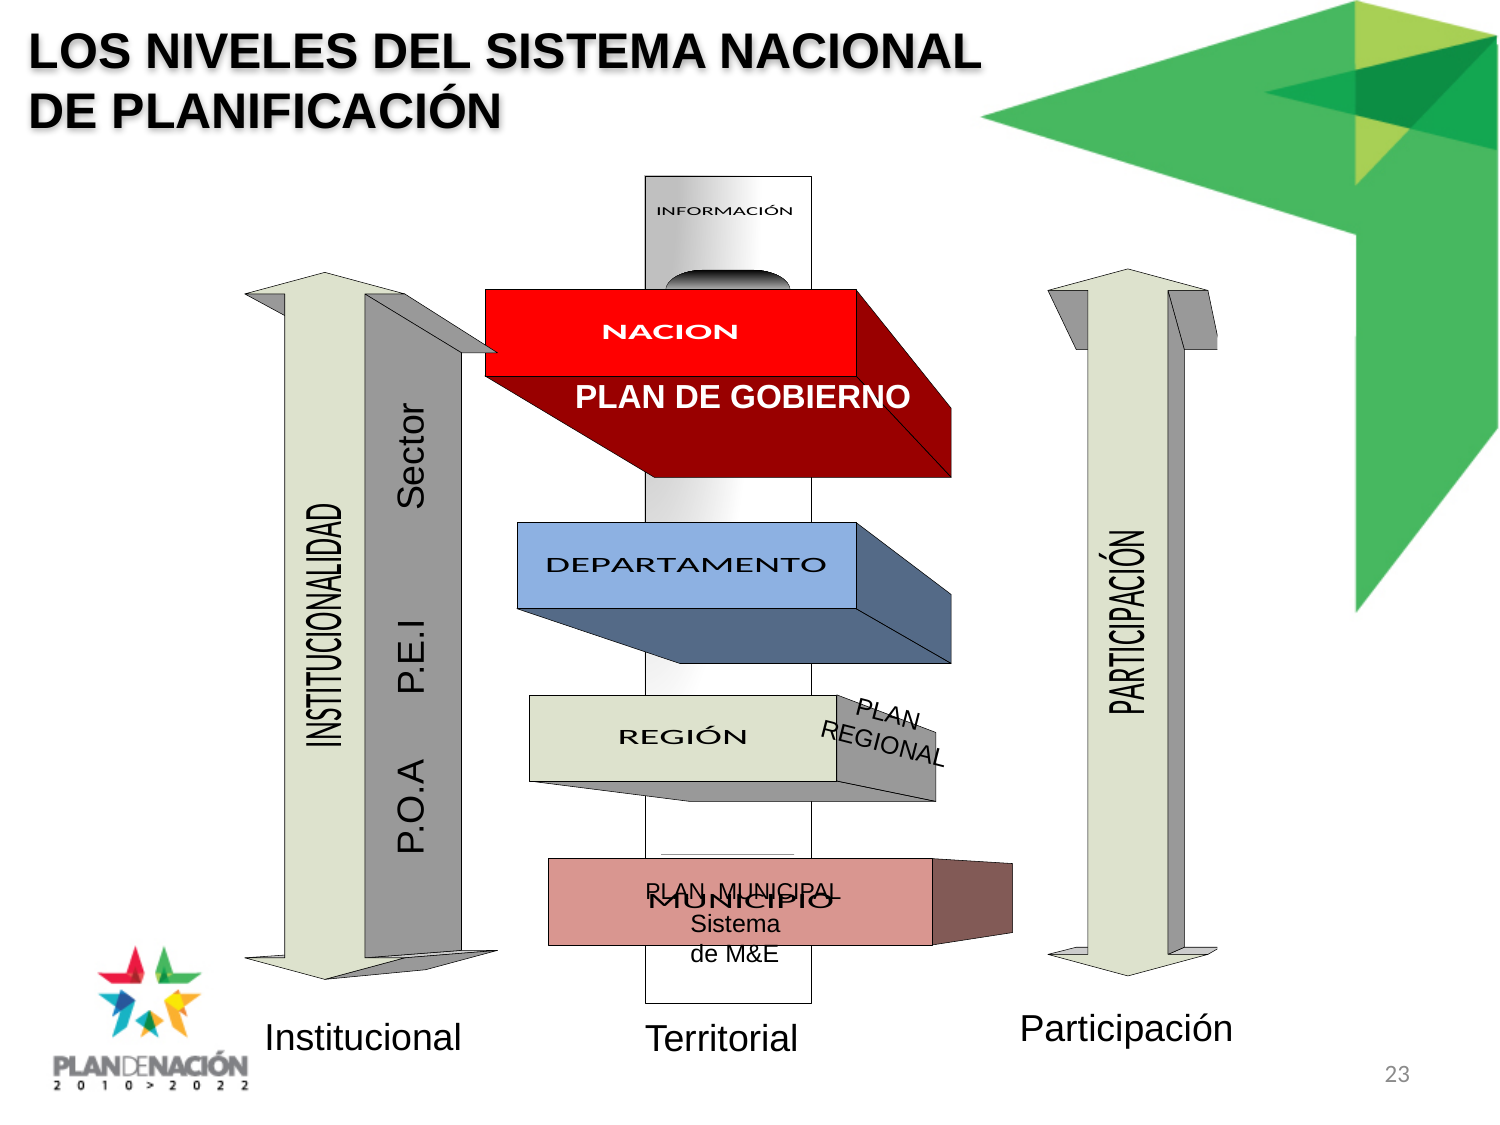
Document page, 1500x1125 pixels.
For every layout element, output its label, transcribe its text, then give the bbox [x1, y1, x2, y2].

text_box LOS NIVELES DEL SISTEMA NACIONAL DE PLANIFICACIÓN [13, 11, 1013, 146]
text_box Institucional [249, 1031, 477, 1066]
text_box Participación [1004, 996, 1249, 1057]
slide_number 23 [1074, 1042, 1425, 1103]
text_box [241, 174, 1218, 1023]
picture [0, 0, 1500, 1125]
text_box Territorial [629, 1031, 814, 1067]
